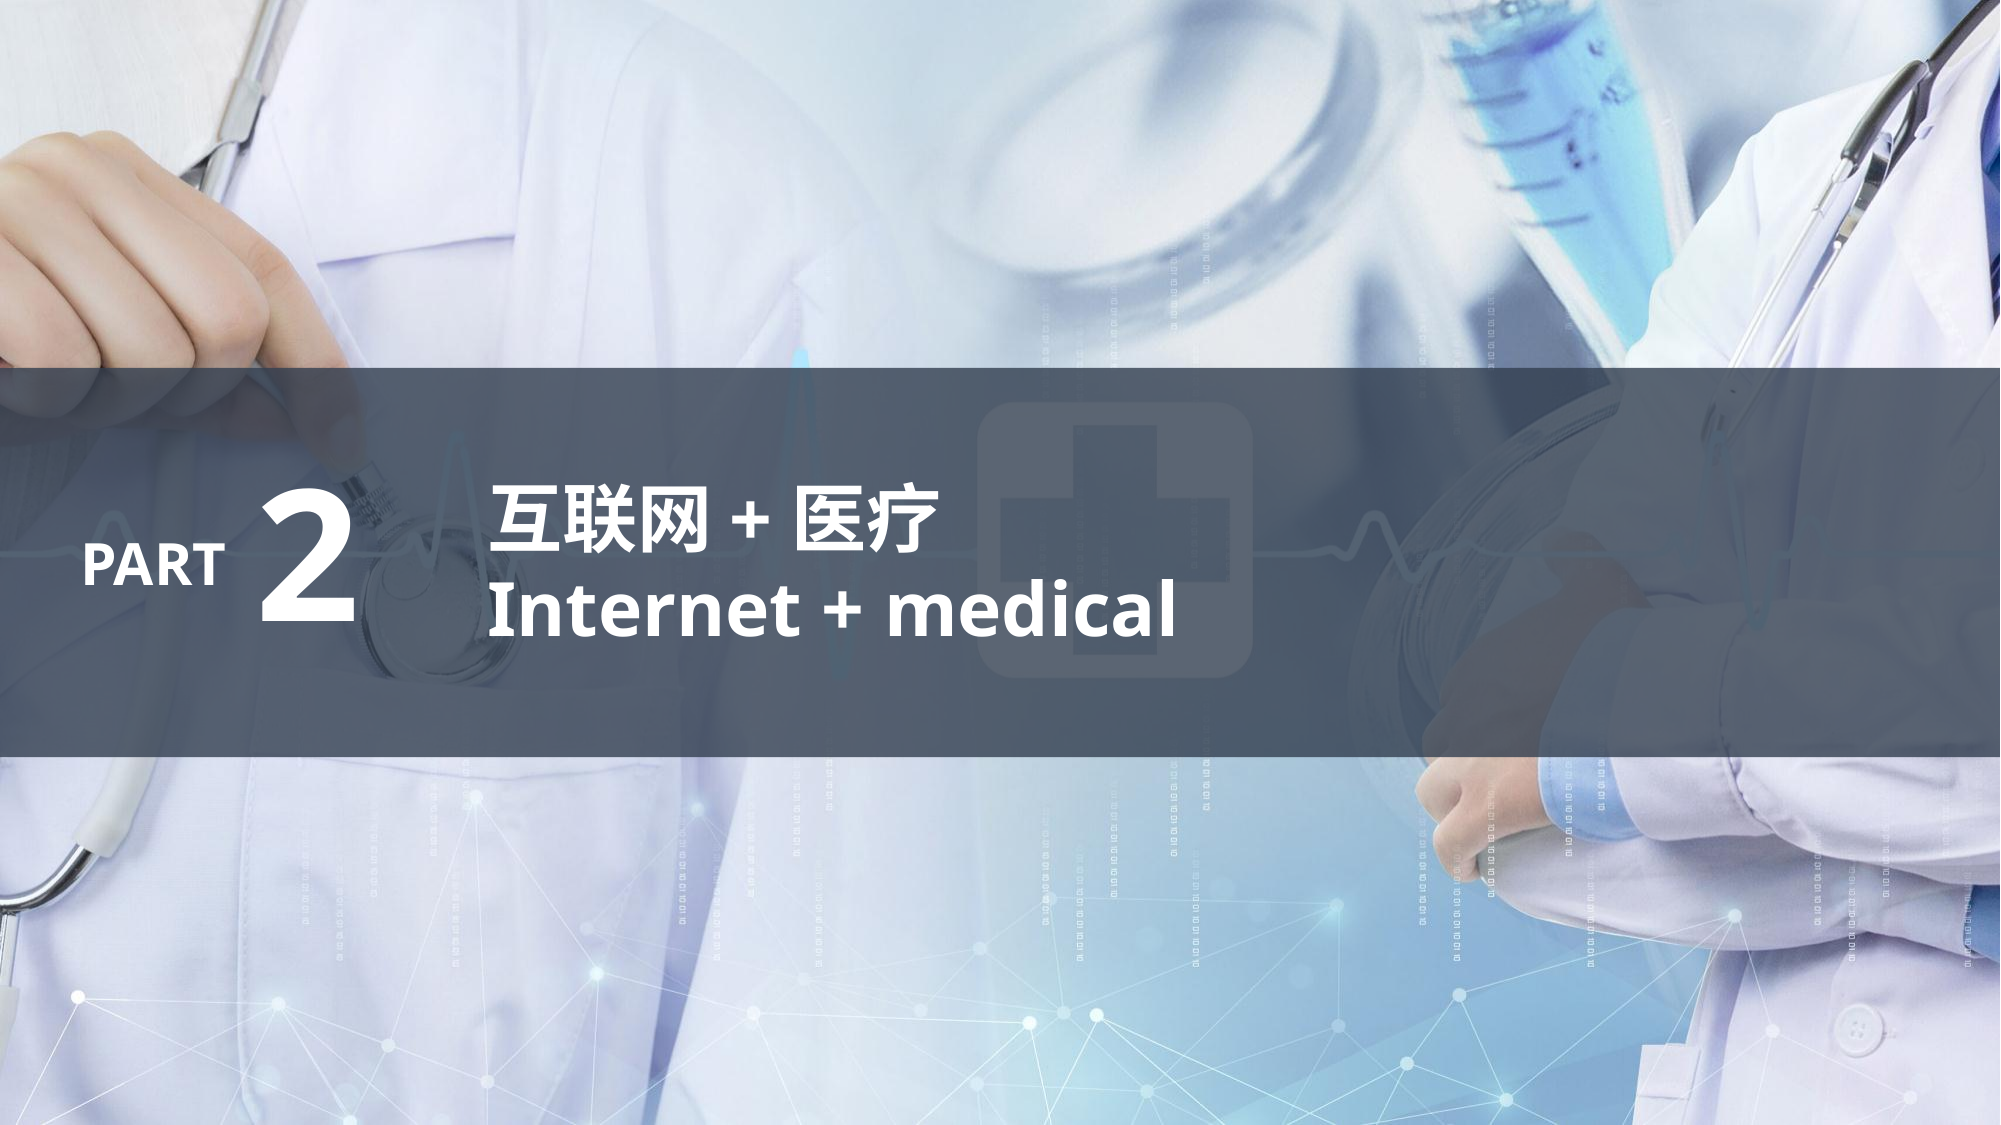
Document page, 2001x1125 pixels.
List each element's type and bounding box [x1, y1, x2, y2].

text_box [28, 431, 316, 669]
picture [0, 0, 2000, 1125]
